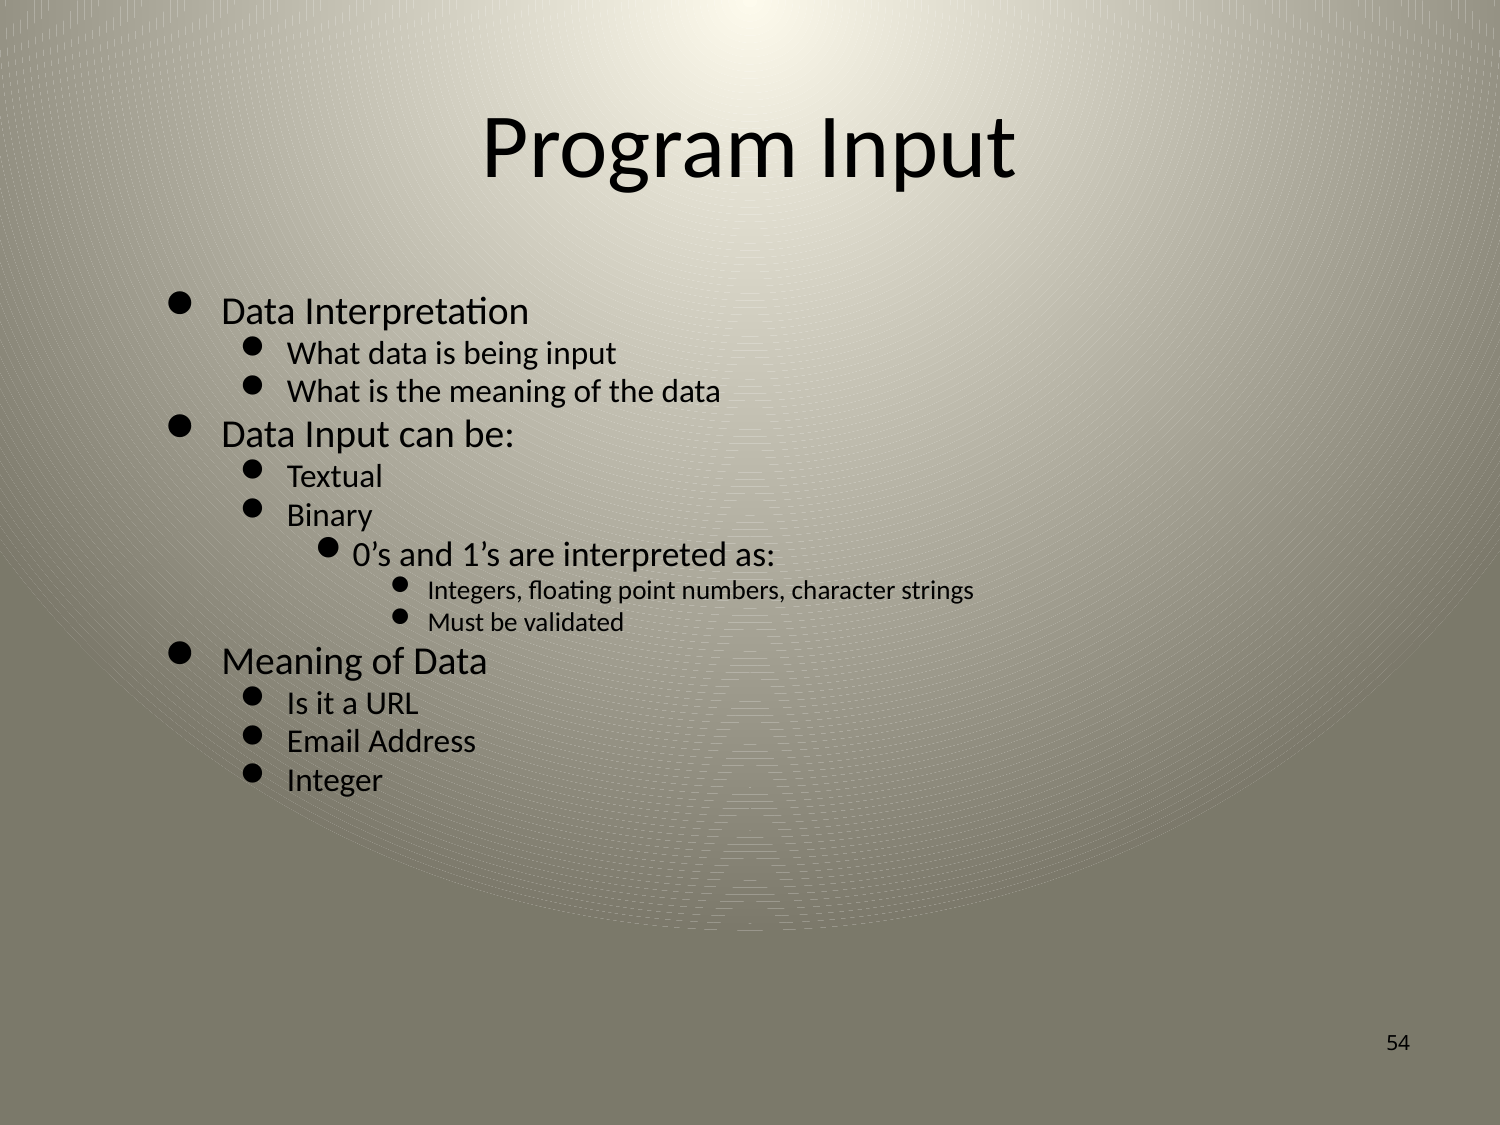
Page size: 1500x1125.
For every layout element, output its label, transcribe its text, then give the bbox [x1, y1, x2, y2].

slide_number 54 [1074, 1021, 1425, 1067]
list Data Interpretation What data is being input What is the meaning of the data Data Input can be: Textual Binary 0’s and 1’s are interpreted as: Integers, floating point numbers, character strings Must be validated Meaning of Data Is it a URL Email Address Integer [150, 286, 1350, 993]
title Program Input [150, 37, 1350, 245]
